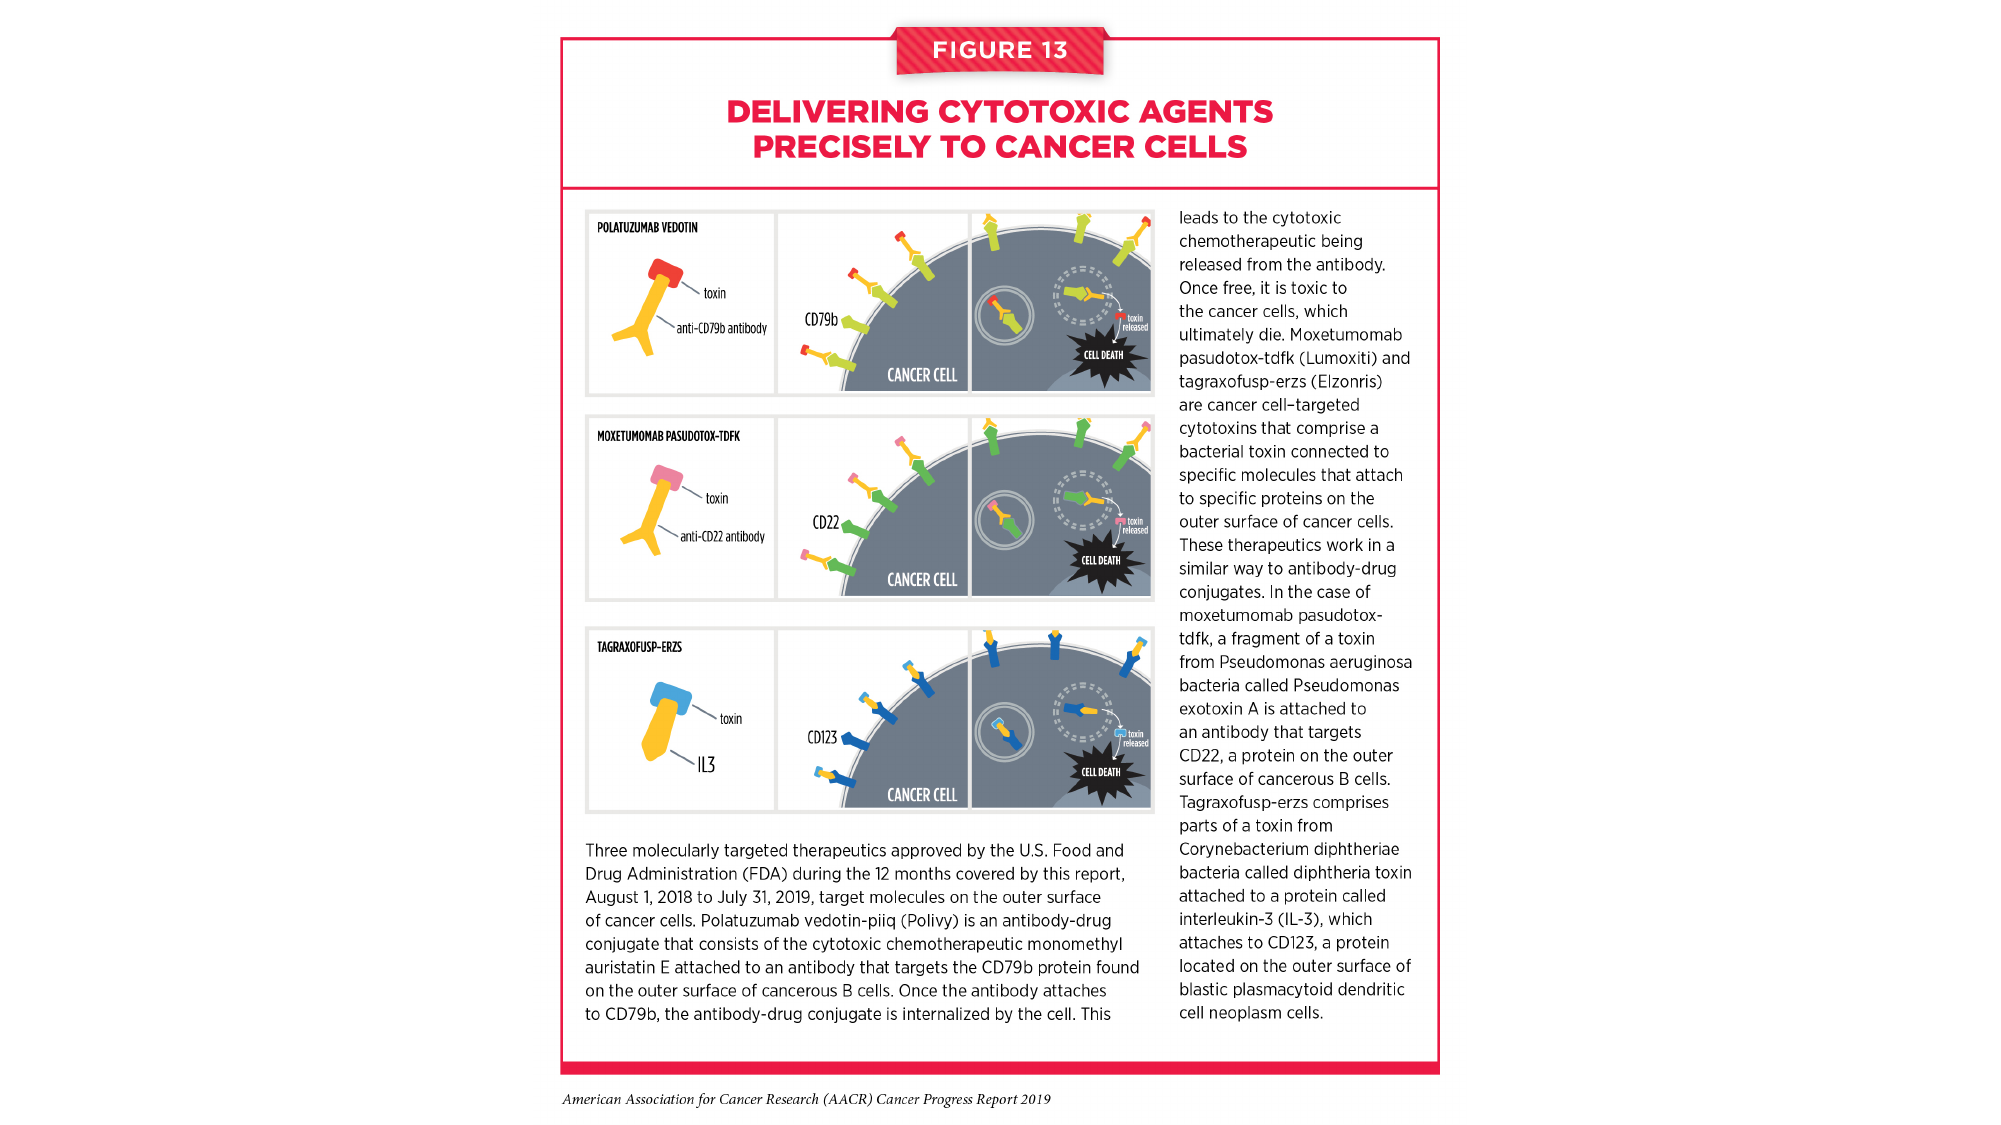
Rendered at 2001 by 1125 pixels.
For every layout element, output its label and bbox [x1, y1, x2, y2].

picture [532, 0, 1467, 1125]
